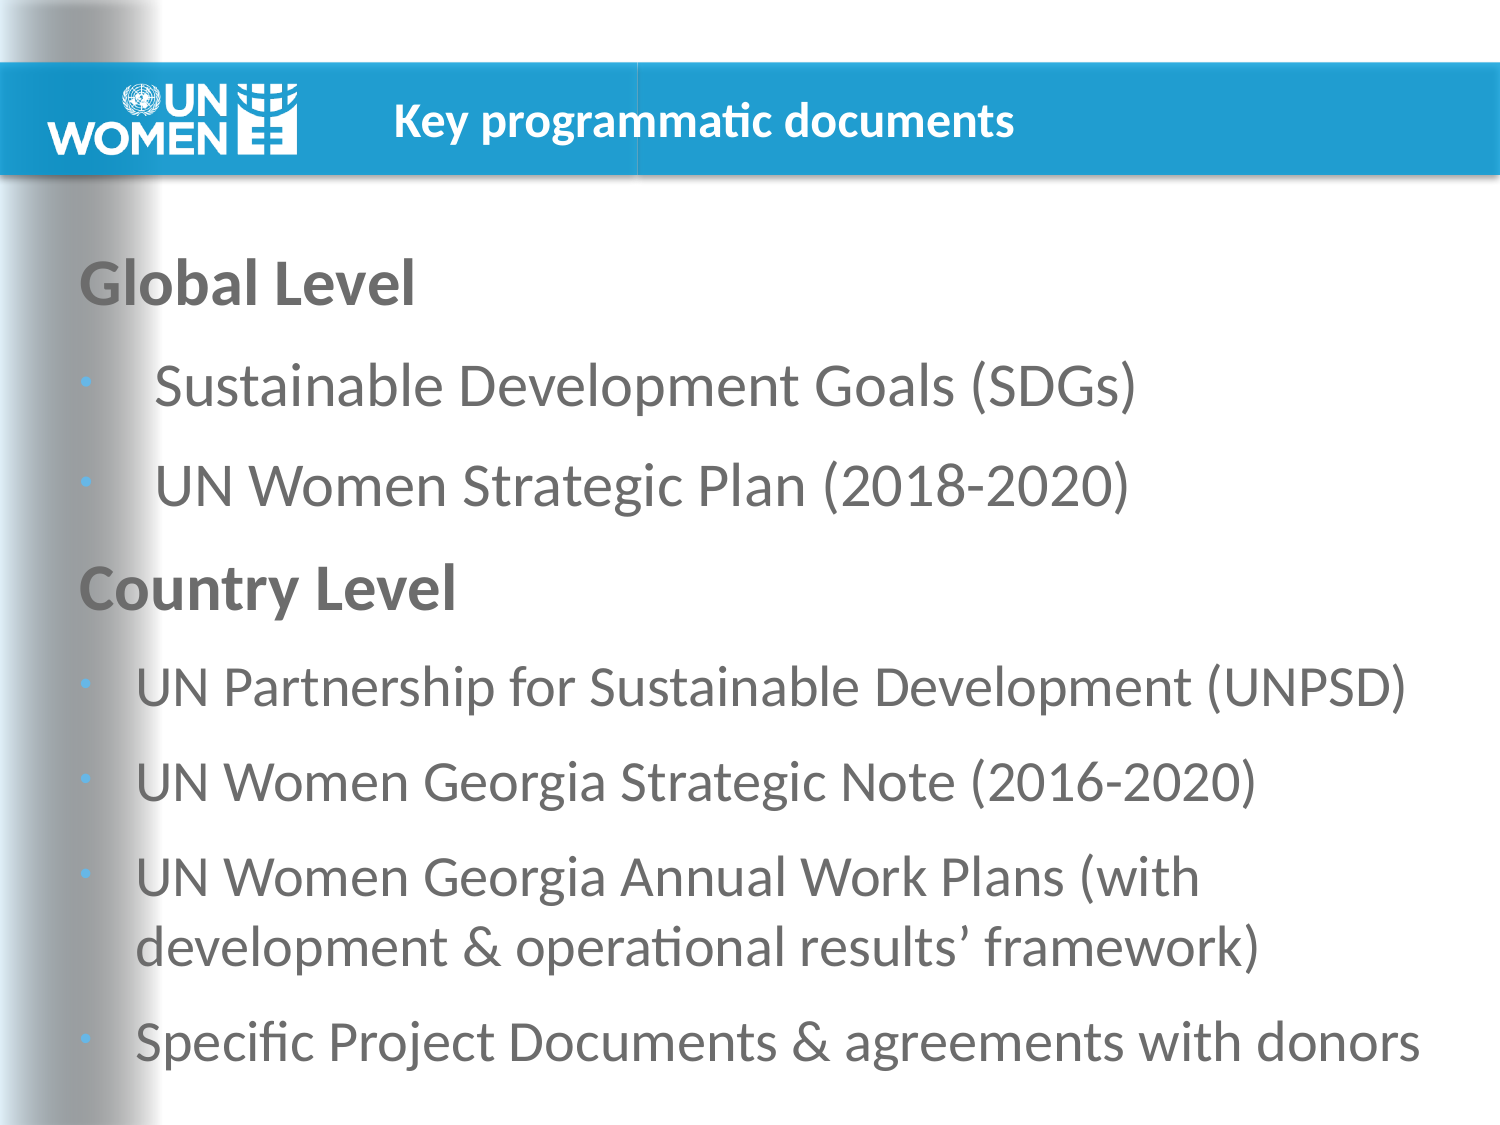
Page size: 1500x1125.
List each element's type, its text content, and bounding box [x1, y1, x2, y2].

picture [43, 80, 300, 163]
list Global Level Sustainable Development Goals (SDGs) UN Women Strategic Plan (2018-2020) Country Level UN Partnership for Sustainable Development (UNPSD) UN Women Georgia Strategic Note (2016-2020) UN Women Georgia Annual Work Plans (with development & operational results’ framework) Specific Project Documents & agreements with donors [64, 231, 1457, 1050]
title Key programmatic documents [379, 68, 1475, 167]
